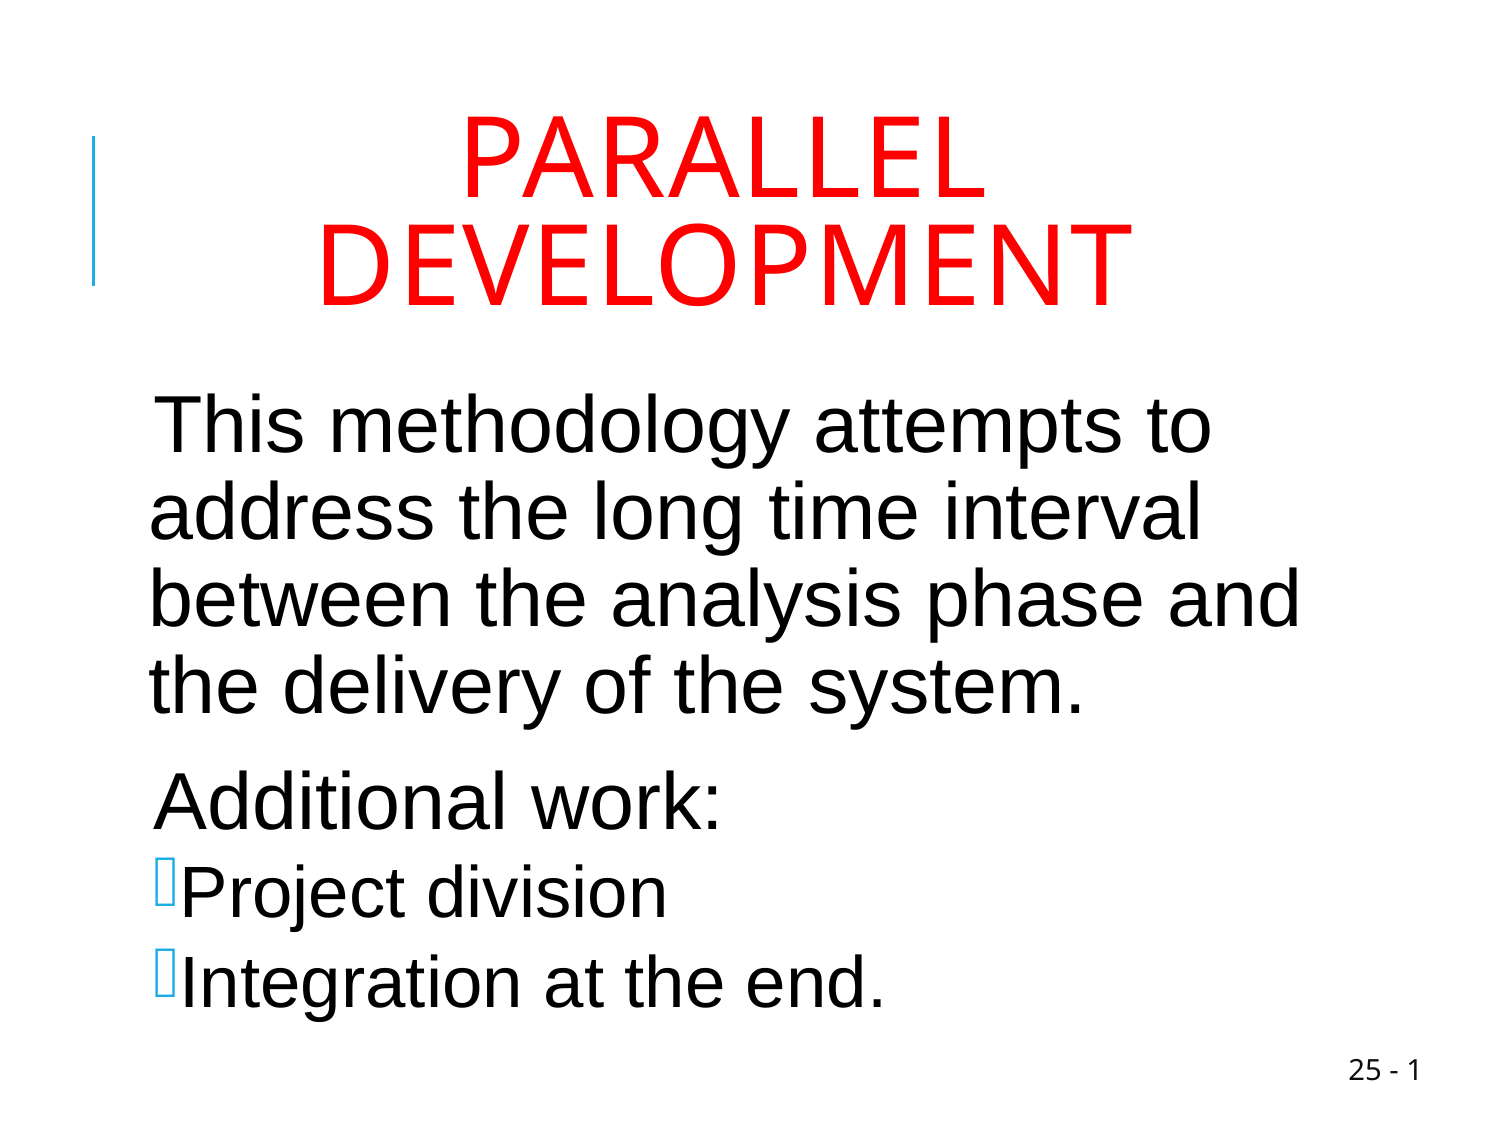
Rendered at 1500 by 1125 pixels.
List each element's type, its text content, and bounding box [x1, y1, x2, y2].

list This methodology attempts to address the long time interval between the analysis phase and the delivery of the system. Additional work: Project division Integration at the end. [126, 375, 1322, 1035]
title Parallel Development [126, 96, 1322, 342]
slide_number 1 - 25 [1333, 1061, 1454, 1107]
